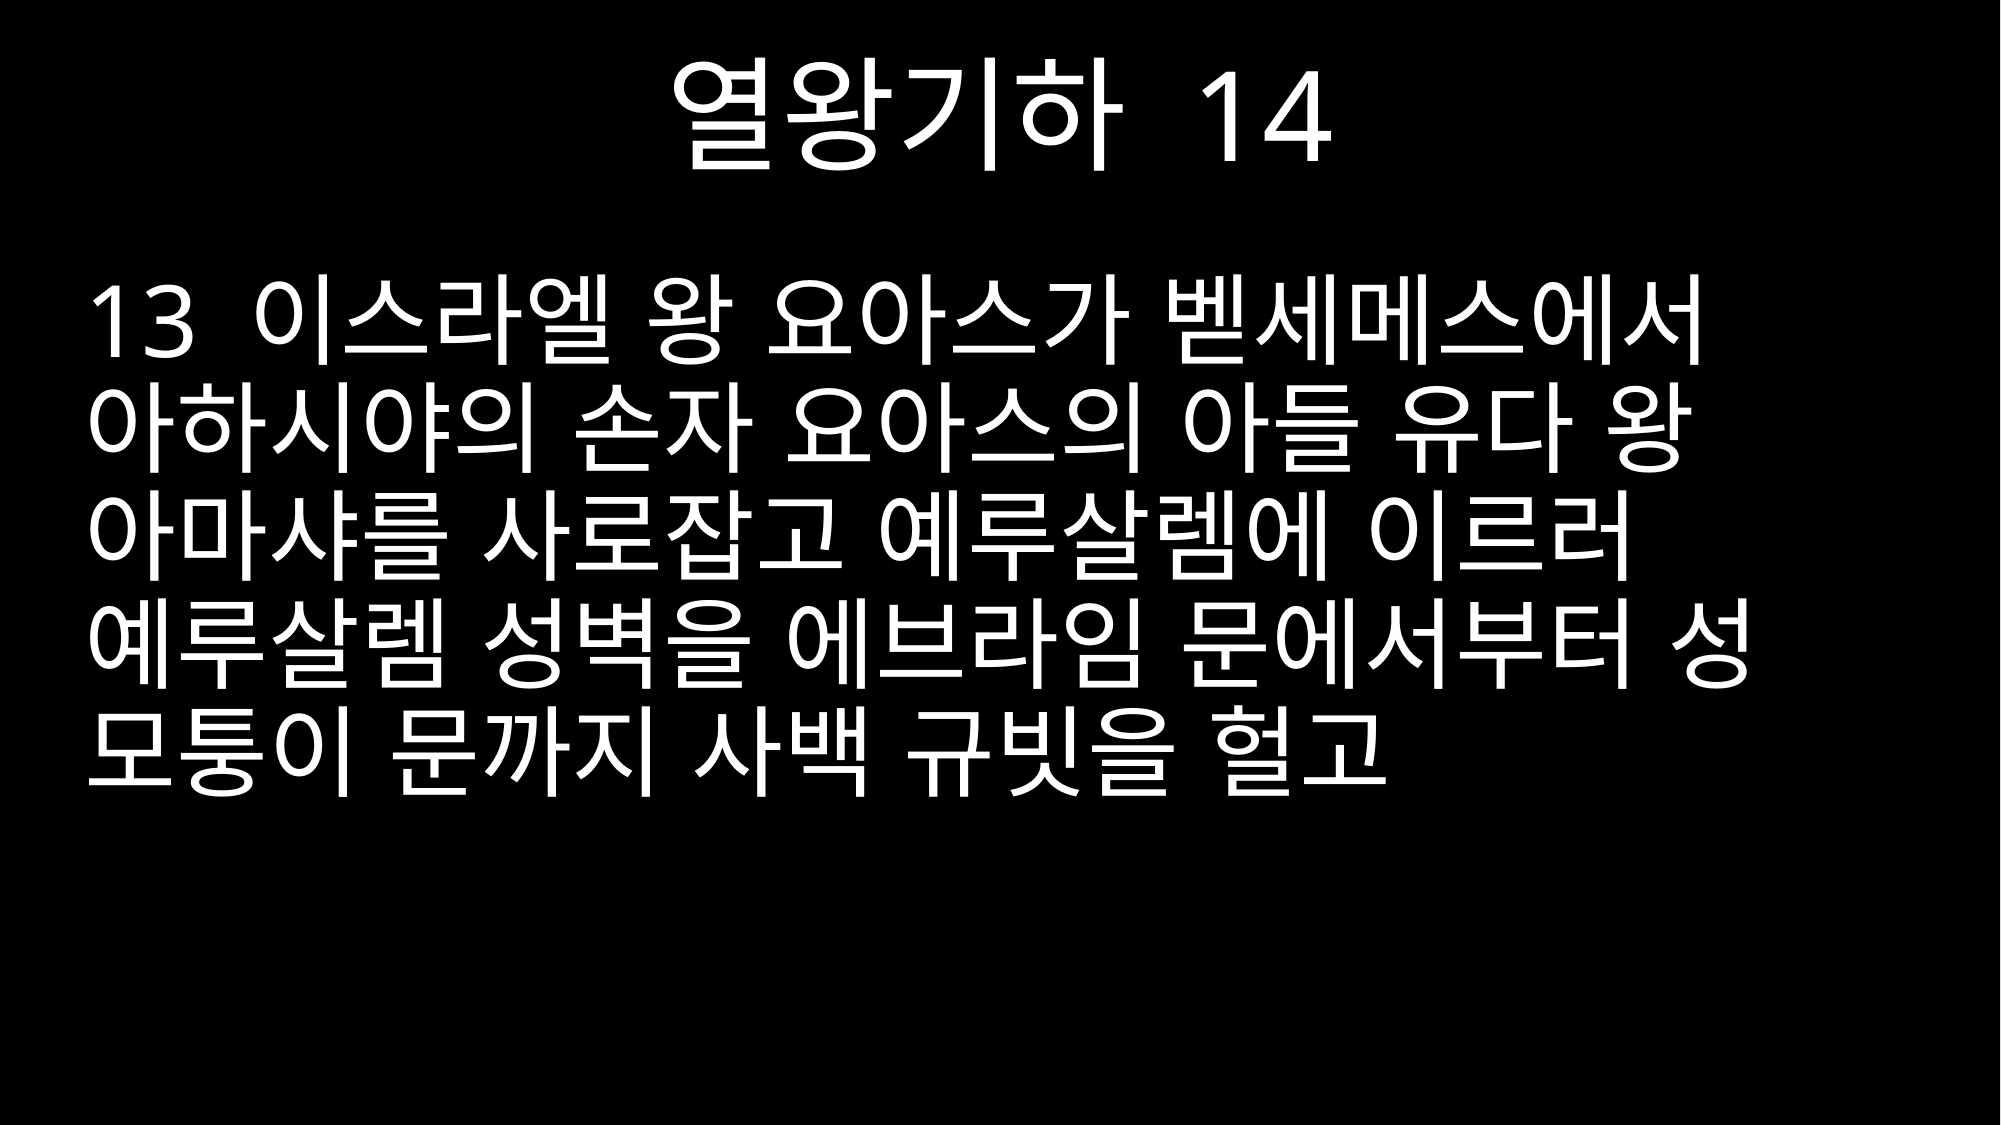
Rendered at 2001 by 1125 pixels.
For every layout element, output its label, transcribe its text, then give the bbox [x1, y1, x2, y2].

picture [0, 0, 2001, 1125]
list 13 이스라엘 왕 요아스가 벧세메스에서 아하시야의 손자 요아스의 아들 유다 왕 아마샤를 사로잡고 예루살렘에 이르러 예루살렘 성벽을 에브라임 문에서부터 성 모퉁이 문까지 사백 규빗을 헐고 [69, 263, 1953, 423]
footer 열왕기하 14 [0, 32, 2000, 192]
